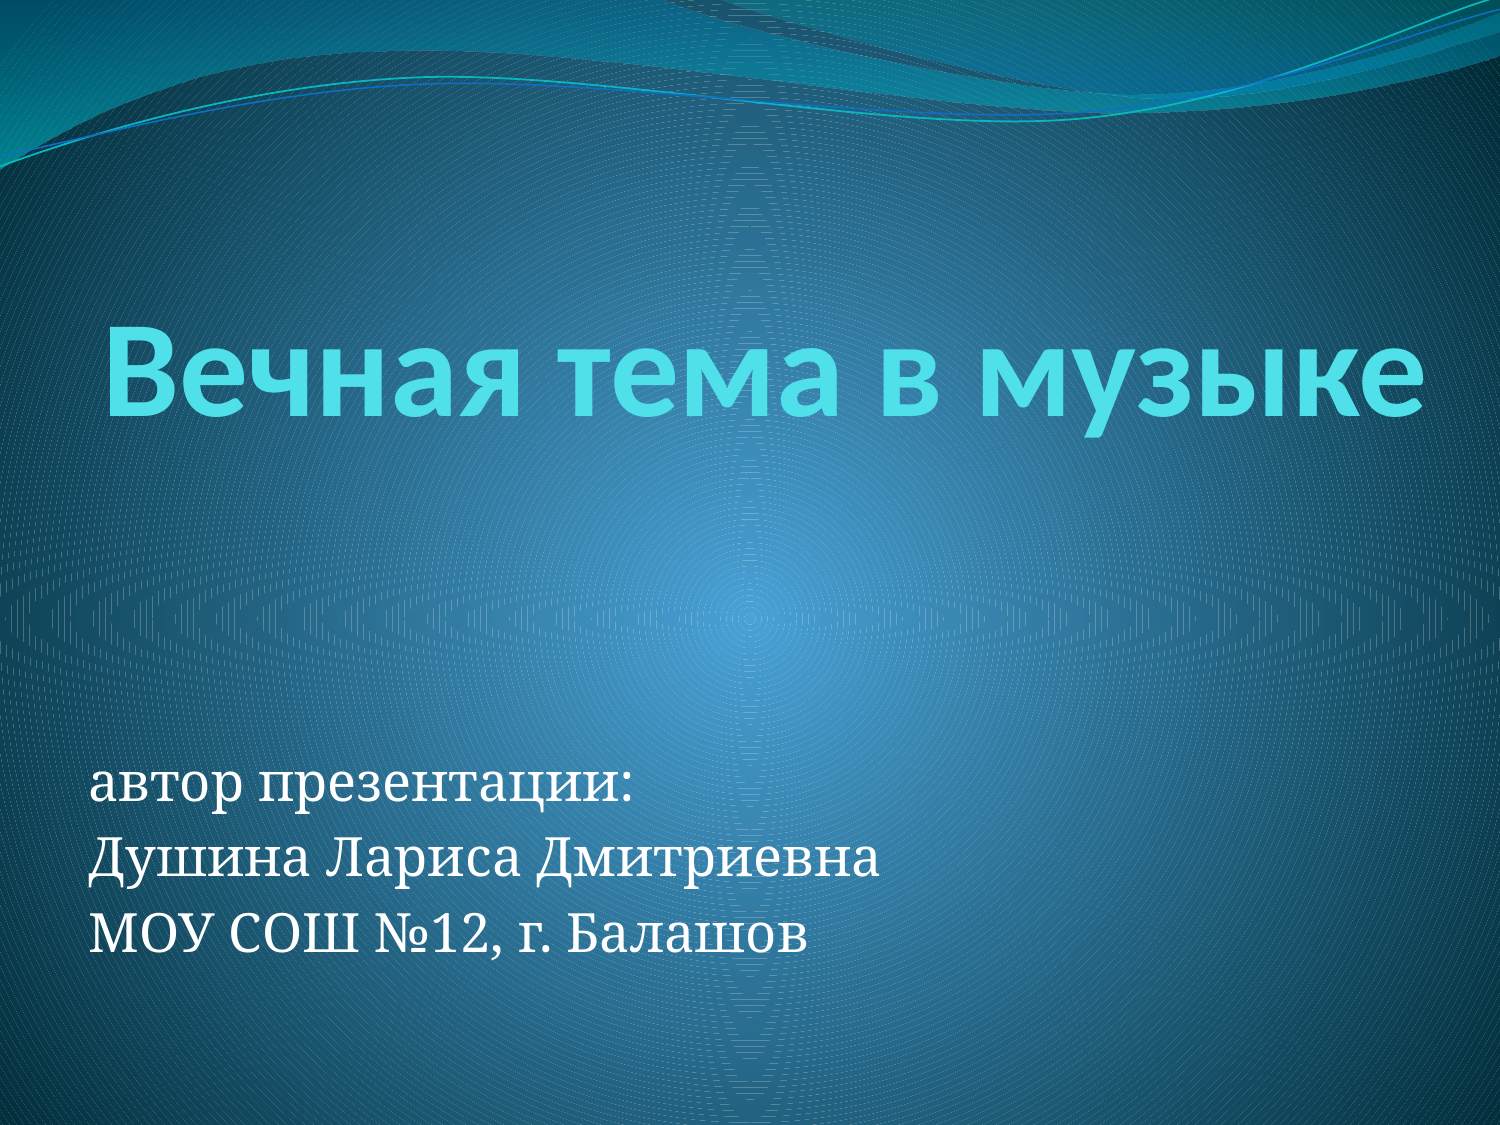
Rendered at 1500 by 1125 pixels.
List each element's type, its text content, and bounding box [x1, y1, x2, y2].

subtitle автор презентации: Душина Лариса Дмитриевна МОУ СОШ №12, г. Балашов [88, 739, 939, 1028]
title Вечная тема в музыке [87, 224, 1447, 445]
